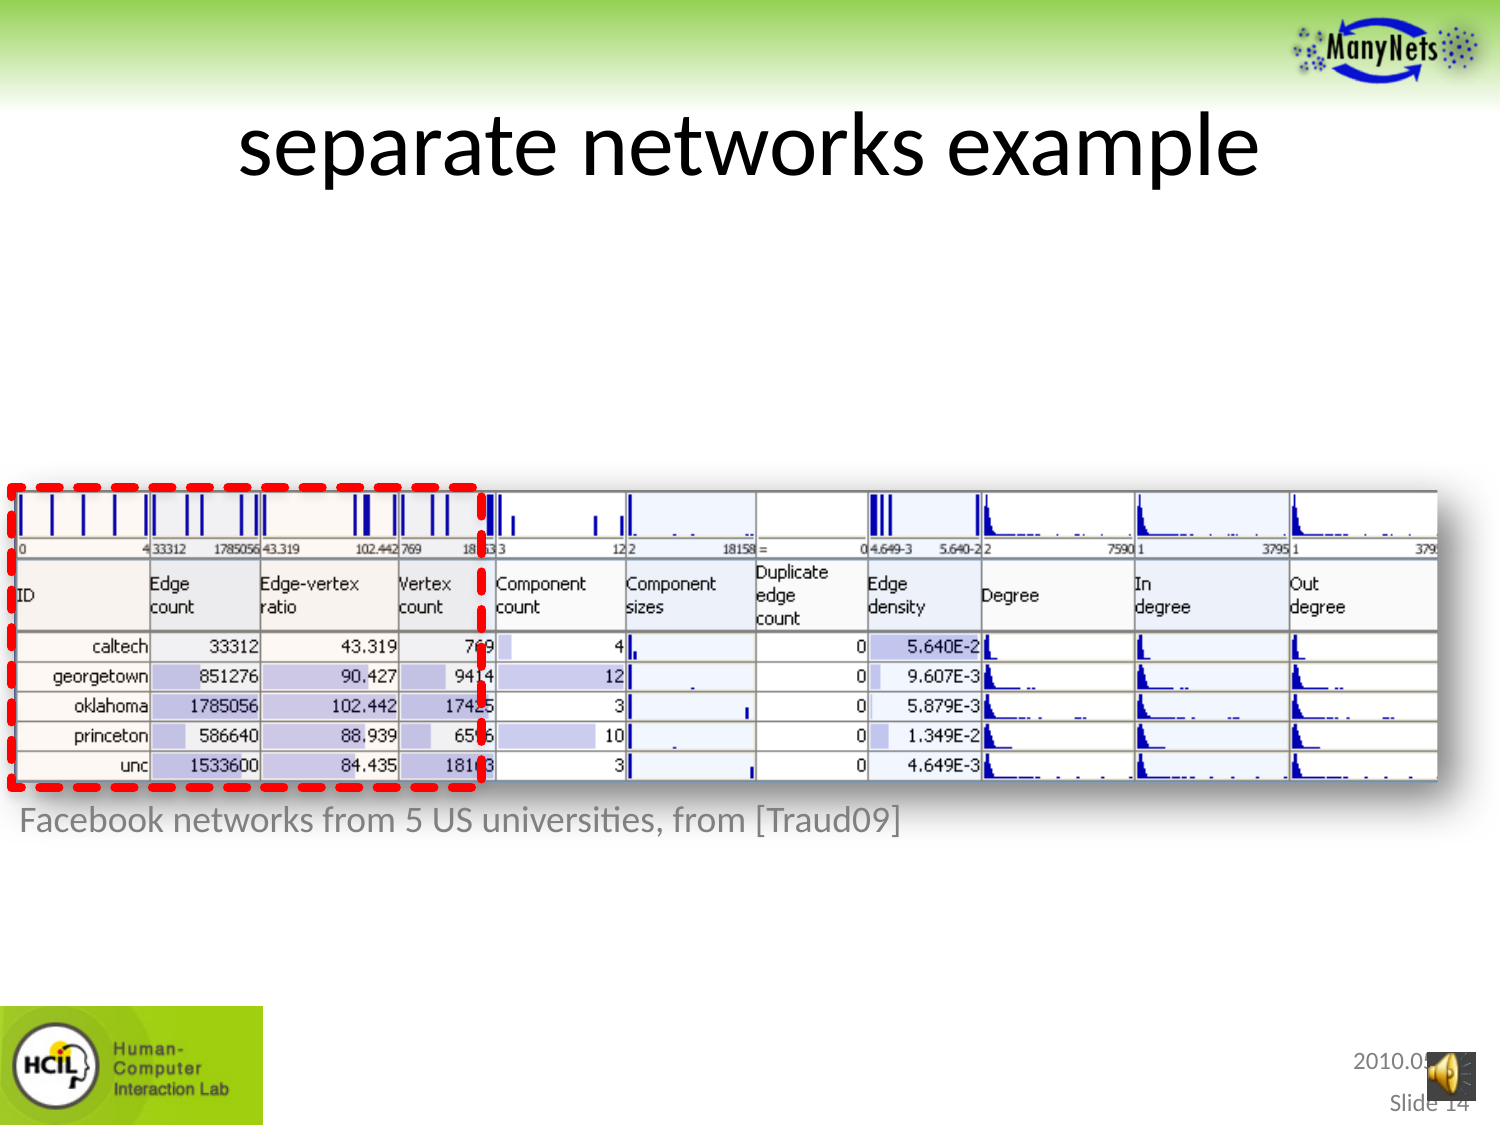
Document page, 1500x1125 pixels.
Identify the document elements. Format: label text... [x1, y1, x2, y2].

picture [1276, 12, 1500, 90]
title separate networks example [75, 45, 1425, 233]
text_box Facebook networks from 5 US universities, from [Traud09] [4, 787, 918, 848]
picture [1426, 1051, 1477, 1102]
text_box [11, 485, 484, 490]
picture [13, 490, 1438, 783]
picture [0, 1006, 263, 1125]
